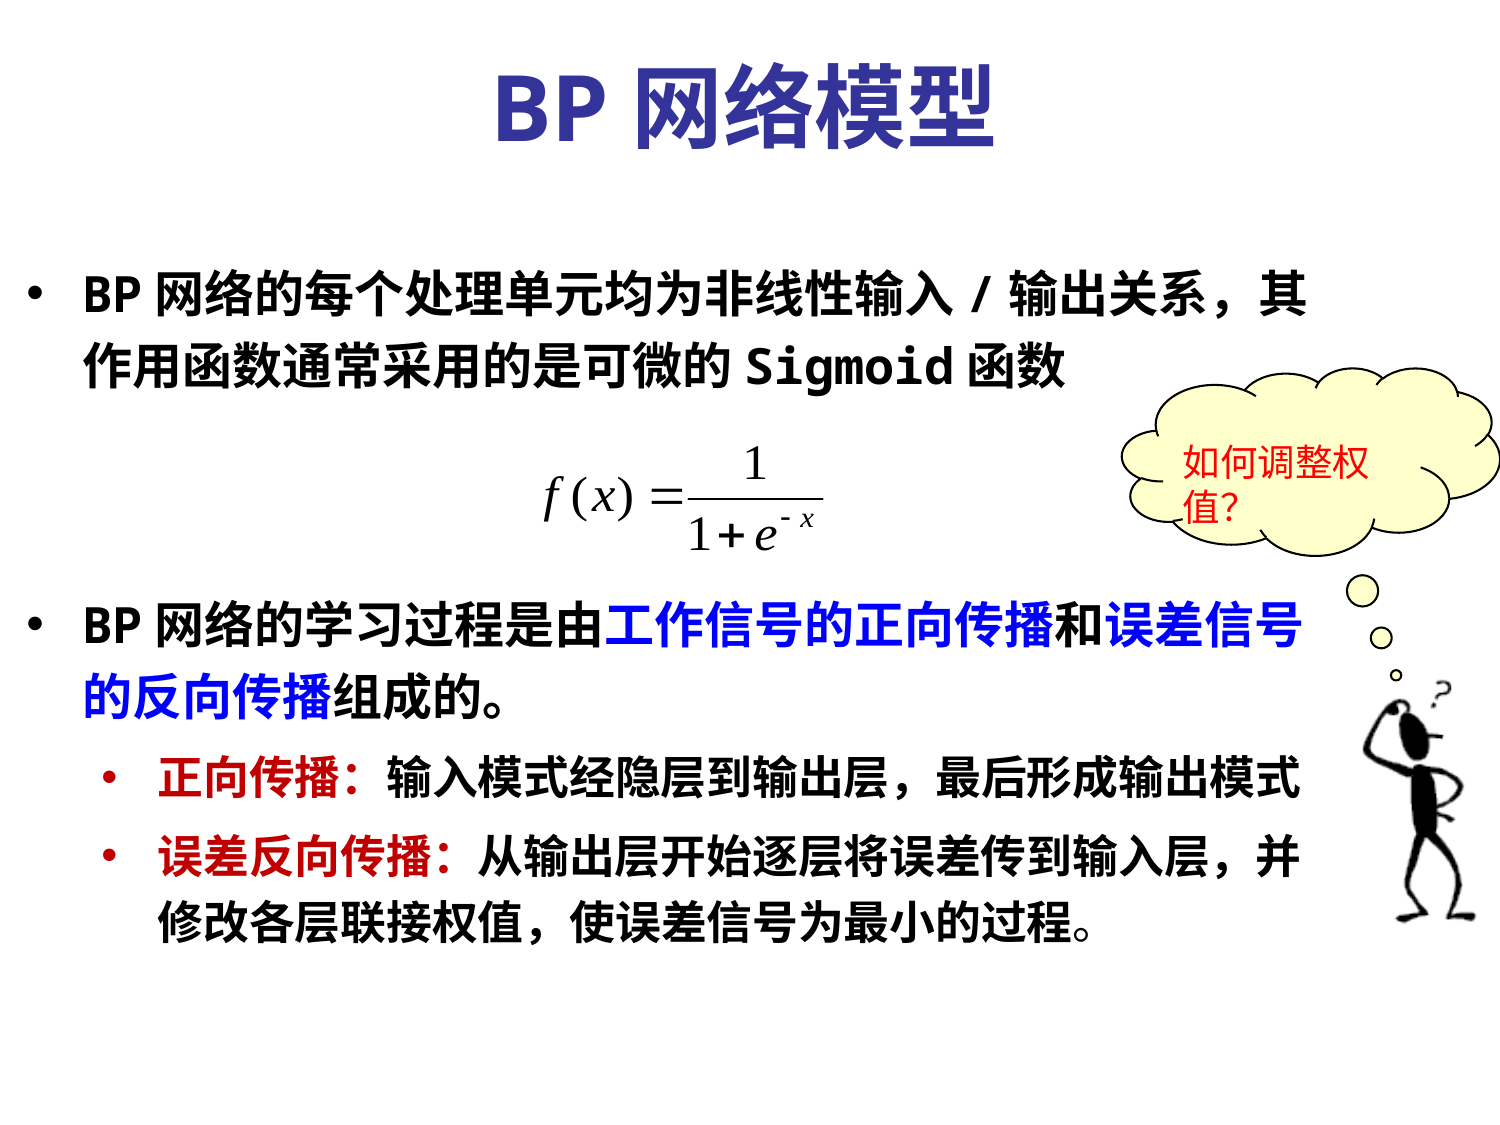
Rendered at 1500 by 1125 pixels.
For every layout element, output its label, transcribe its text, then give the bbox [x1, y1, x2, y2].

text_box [525, 432, 834, 562]
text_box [1121, 367, 1500, 935]
text_box BP网络的每个处理单元均为非线性输入/输出关系，其作用函数通常采用的是可微的Sigmoid函数 BP网络的学习过程是由工作信号的正向传播和误差信号的反向传播组成的。 正向传播：输入模式经隐层到输出层，最后形成输出模式 误差反向传播：从输出层开始逐层将误差传到输入层，并修改各层联接权值，使误差信号为最小的过程。 [11, 243, 1329, 956]
text_box BP网络模型 [129, 42, 1359, 168]
